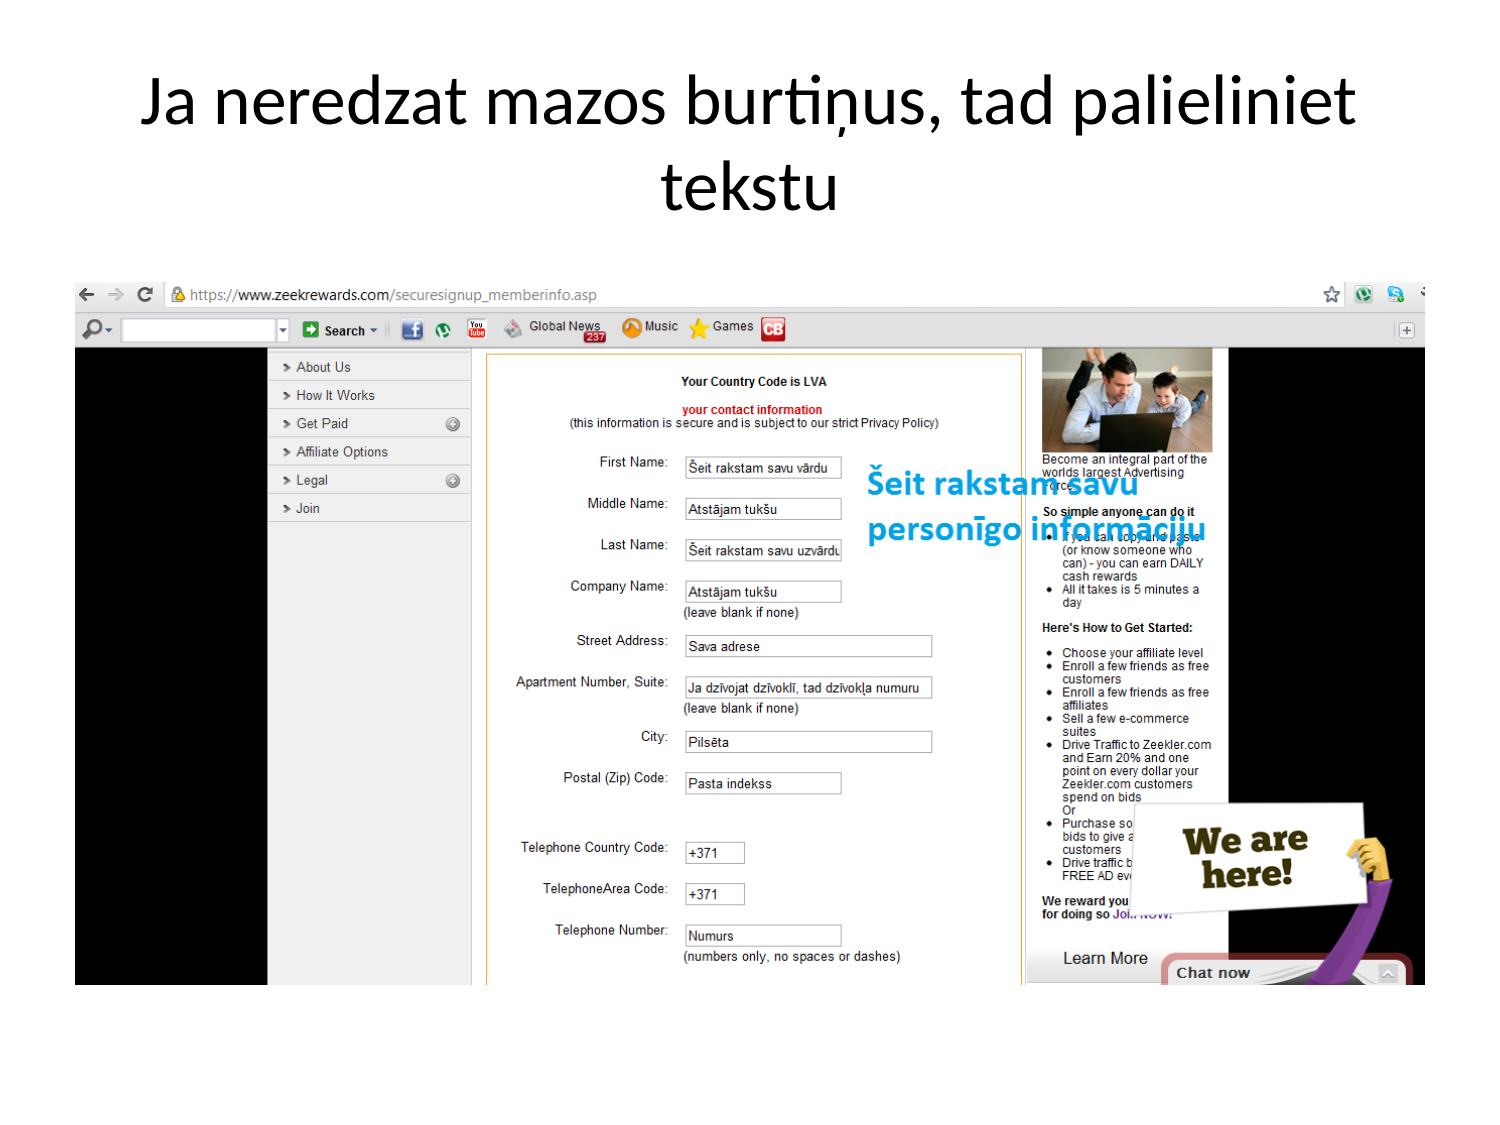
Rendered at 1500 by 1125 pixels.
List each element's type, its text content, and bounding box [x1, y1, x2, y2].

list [74, 282, 1426, 986]
title Ja neredzat mazos burtiņus, tad palieliniet tekstu [75, 45, 1425, 233]
